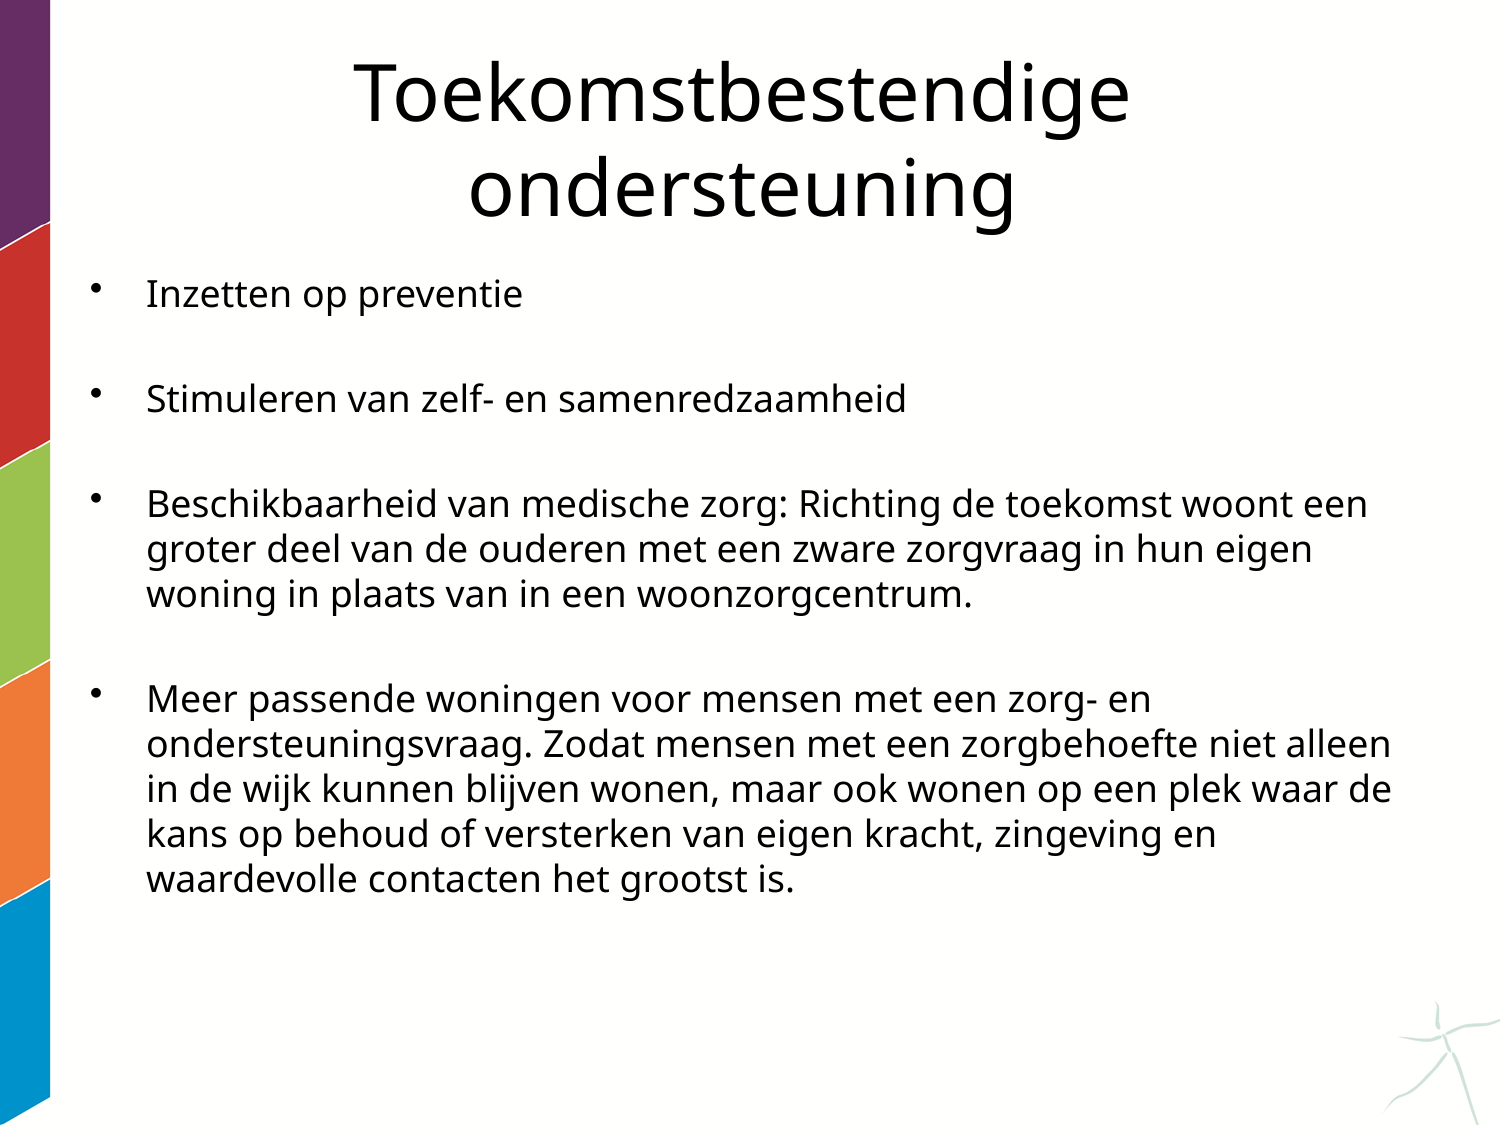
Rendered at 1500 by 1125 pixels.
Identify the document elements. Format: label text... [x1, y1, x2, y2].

picture [0, 0, 1500, 1125]
list Inzetten op preventie Stimuleren van zelf- en samenredzaamheid Beschikbaarheid van medische zorg: Richting de toekomst woont een groter deel van de ouderen met een zware zorgvraag in hun eigen woning in plaats van in een woonzorgcentrum. Meer passende woningen voor mensen met een zorg- en ondersteuningsvraag. Zodat mensen met een zorgbehoefte niet alleen in de wijk kunnen blijven wonen, maar ook wonen op een plek waar de kans op behoud of versterken van eigen kracht, zingeving en waardevolle contacten het grootst is. [75, 262, 1425, 1005]
title Toekomstbestendige ondersteuning [75, 42, 1412, 233]
